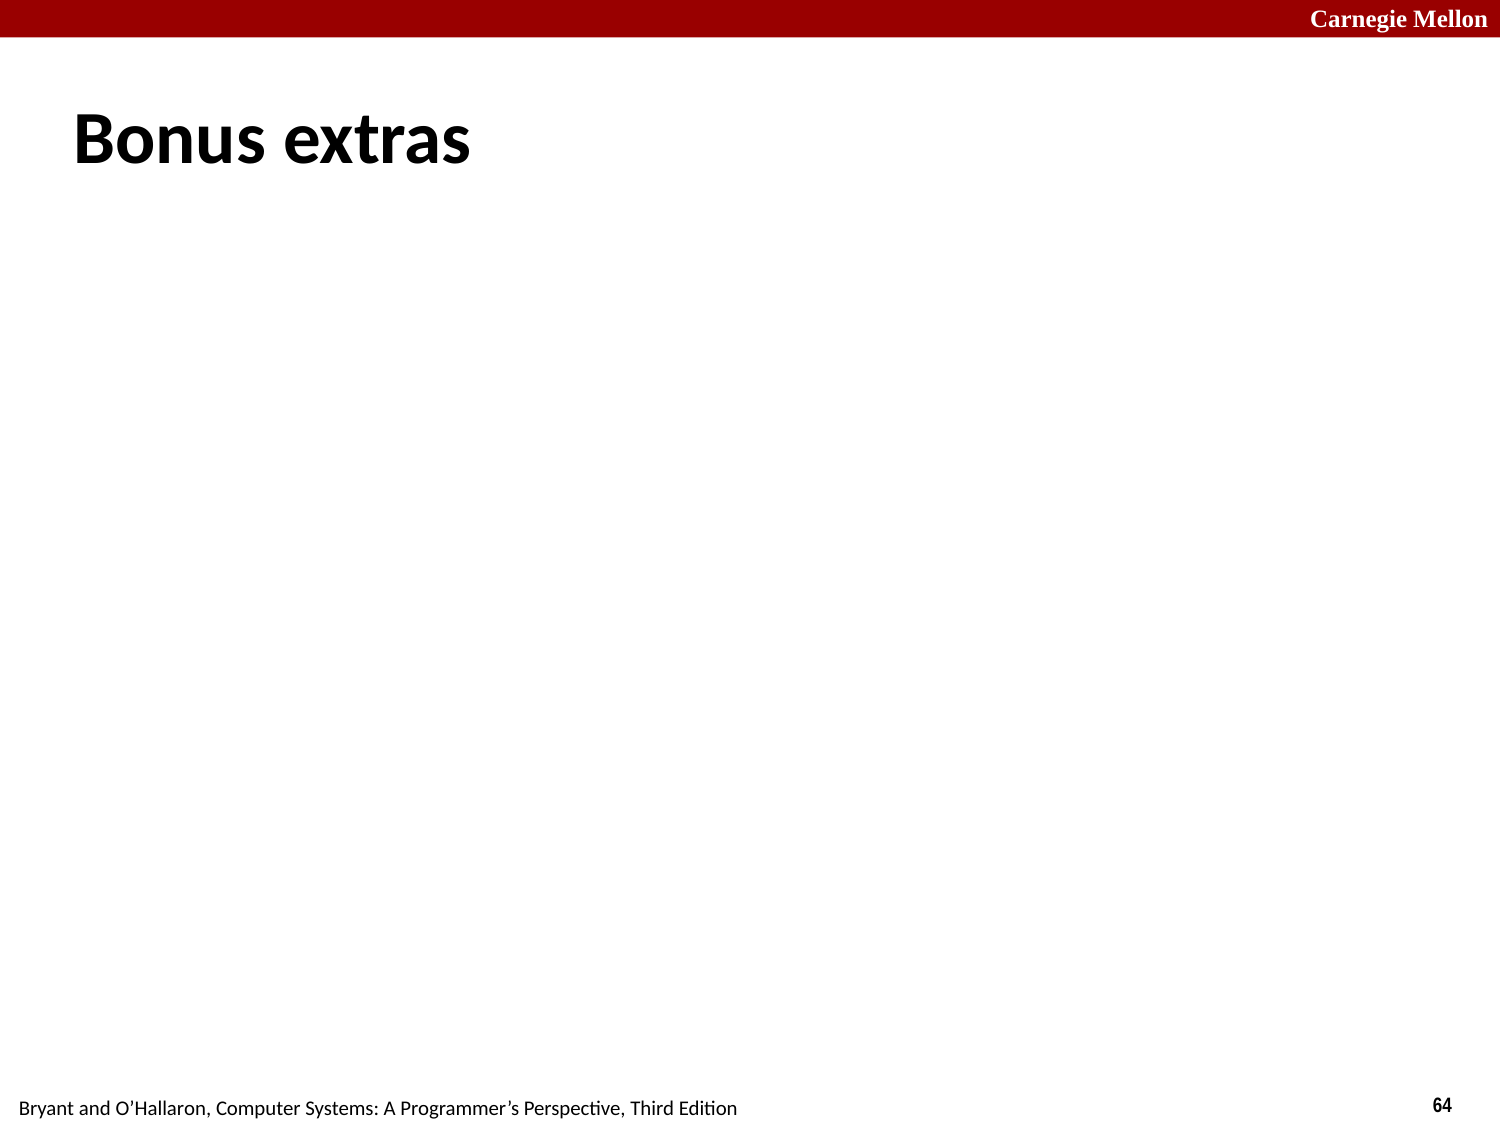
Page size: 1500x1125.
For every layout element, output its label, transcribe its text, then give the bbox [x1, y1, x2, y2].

title Bonus extras [58, 71, 1305, 197]
